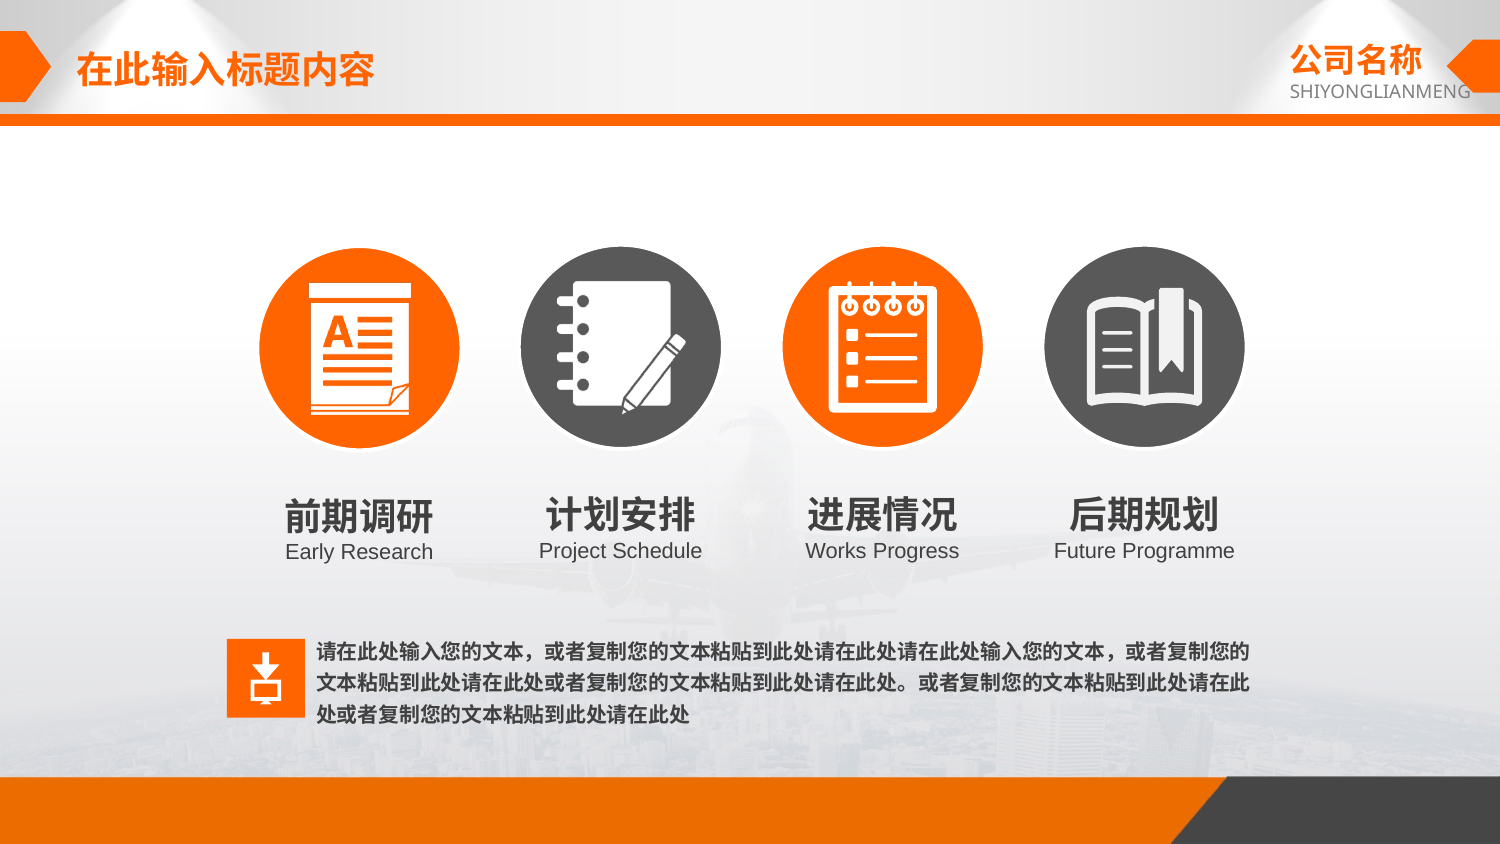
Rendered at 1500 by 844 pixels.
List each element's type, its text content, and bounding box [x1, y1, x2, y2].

text_box 在此输入标题内容 [61, 38, 392, 98]
text_box 后期规划 Future Programme [1029, 484, 1260, 570]
picture [0, 0, 1500, 114]
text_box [780, 244, 986, 450]
picture [0, 126, 1500, 844]
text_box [1294, 31, 1500, 111]
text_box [256, 245, 462, 451]
text_box 前期调研 Early Research [244, 485, 474, 571]
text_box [226, 638, 306, 718]
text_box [518, 244, 724, 450]
text_box 计划安排 Project Schedule [506, 484, 736, 570]
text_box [1042, 244, 1247, 450]
text_box 进展情况 Works Progress [768, 484, 998, 570]
text_box 请在此处输入您的文本，或者复制您的文本粘贴到此处请在此处请在此处输入您的文本，或者复制您的文本粘贴到此处请在此处或者复制您的文本粘贴到此处请在此处。或者复制您的文本粘贴到此处请在此处或者复制您的文本粘贴到此处请在此处 [304, 626, 1278, 732]
